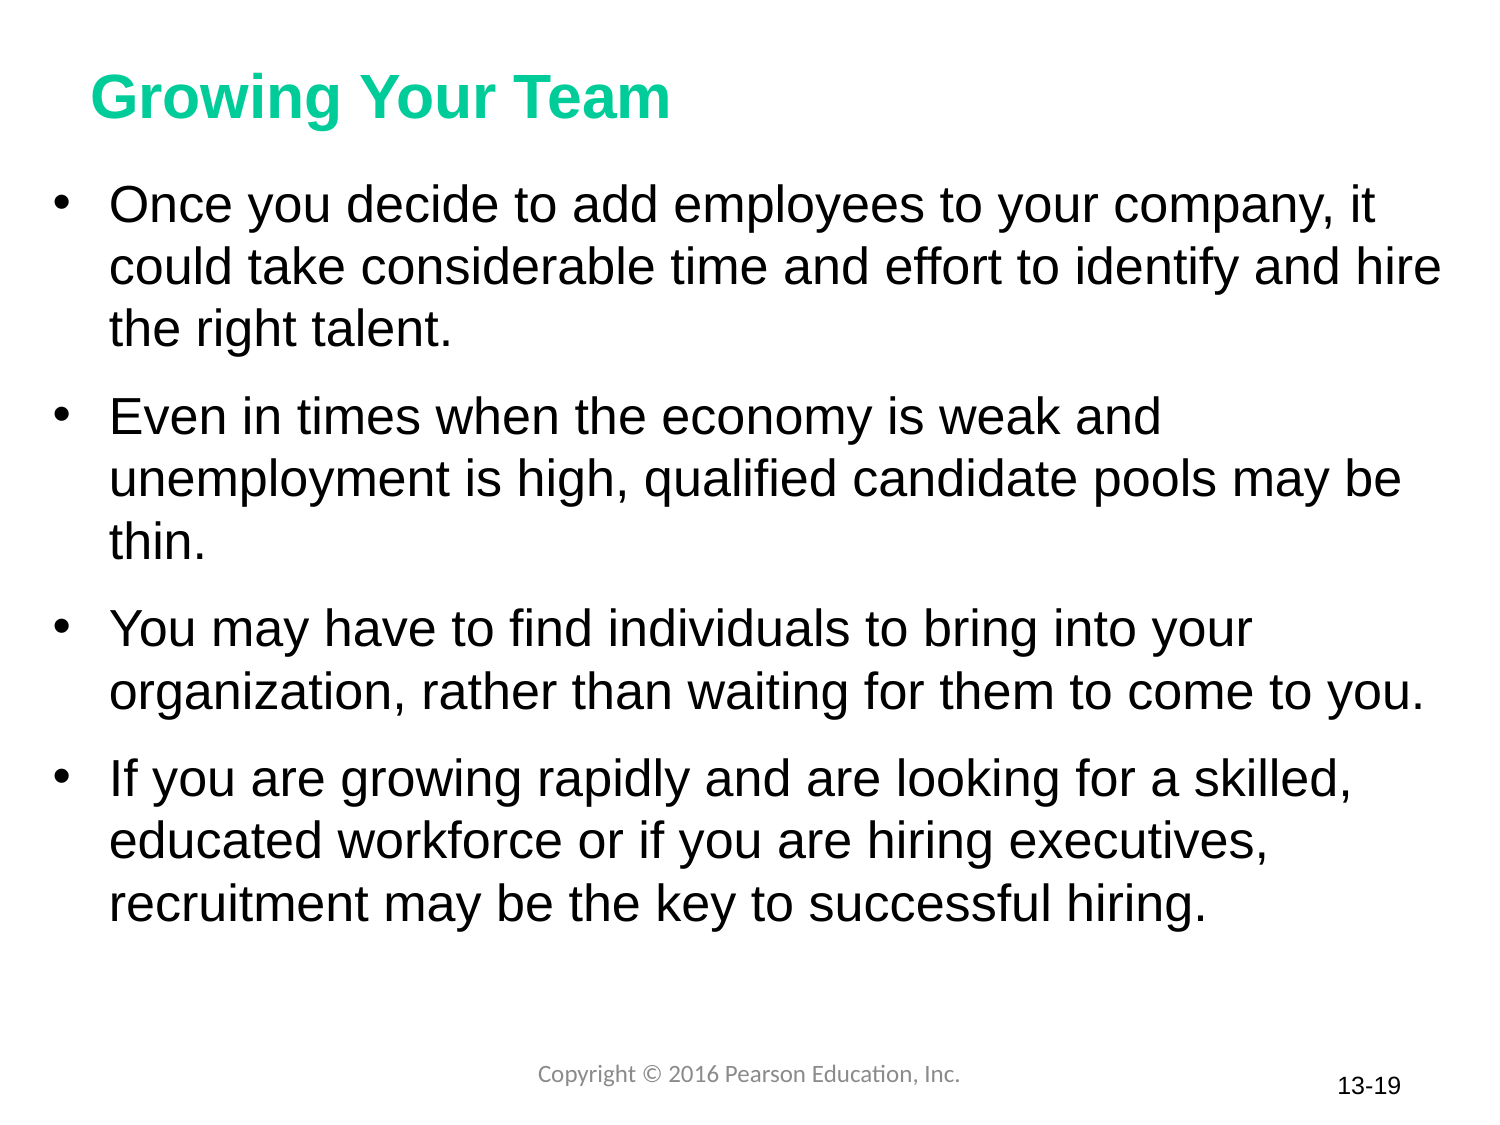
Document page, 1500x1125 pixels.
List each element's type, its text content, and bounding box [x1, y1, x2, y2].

footer Copyright © 2016 Pearson Education, Inc. [512, 1050, 988, 1103]
list Once you decide to add employees to your company, it could take considerable time and effort to identify and hire the right talent. Even in times when the economy is weak and unemployment is high, qualified candidate pools may be thin. You may have to find individuals to bring into your organization, rather than waiting for them to come to you. If you are growing rapidly and are looking for a skilled, educated workforce or if you are hiring executives, recruitment may be the key to successful hiring. [37, 162, 1500, 1050]
title Growing Your Team [75, 0, 1425, 188]
